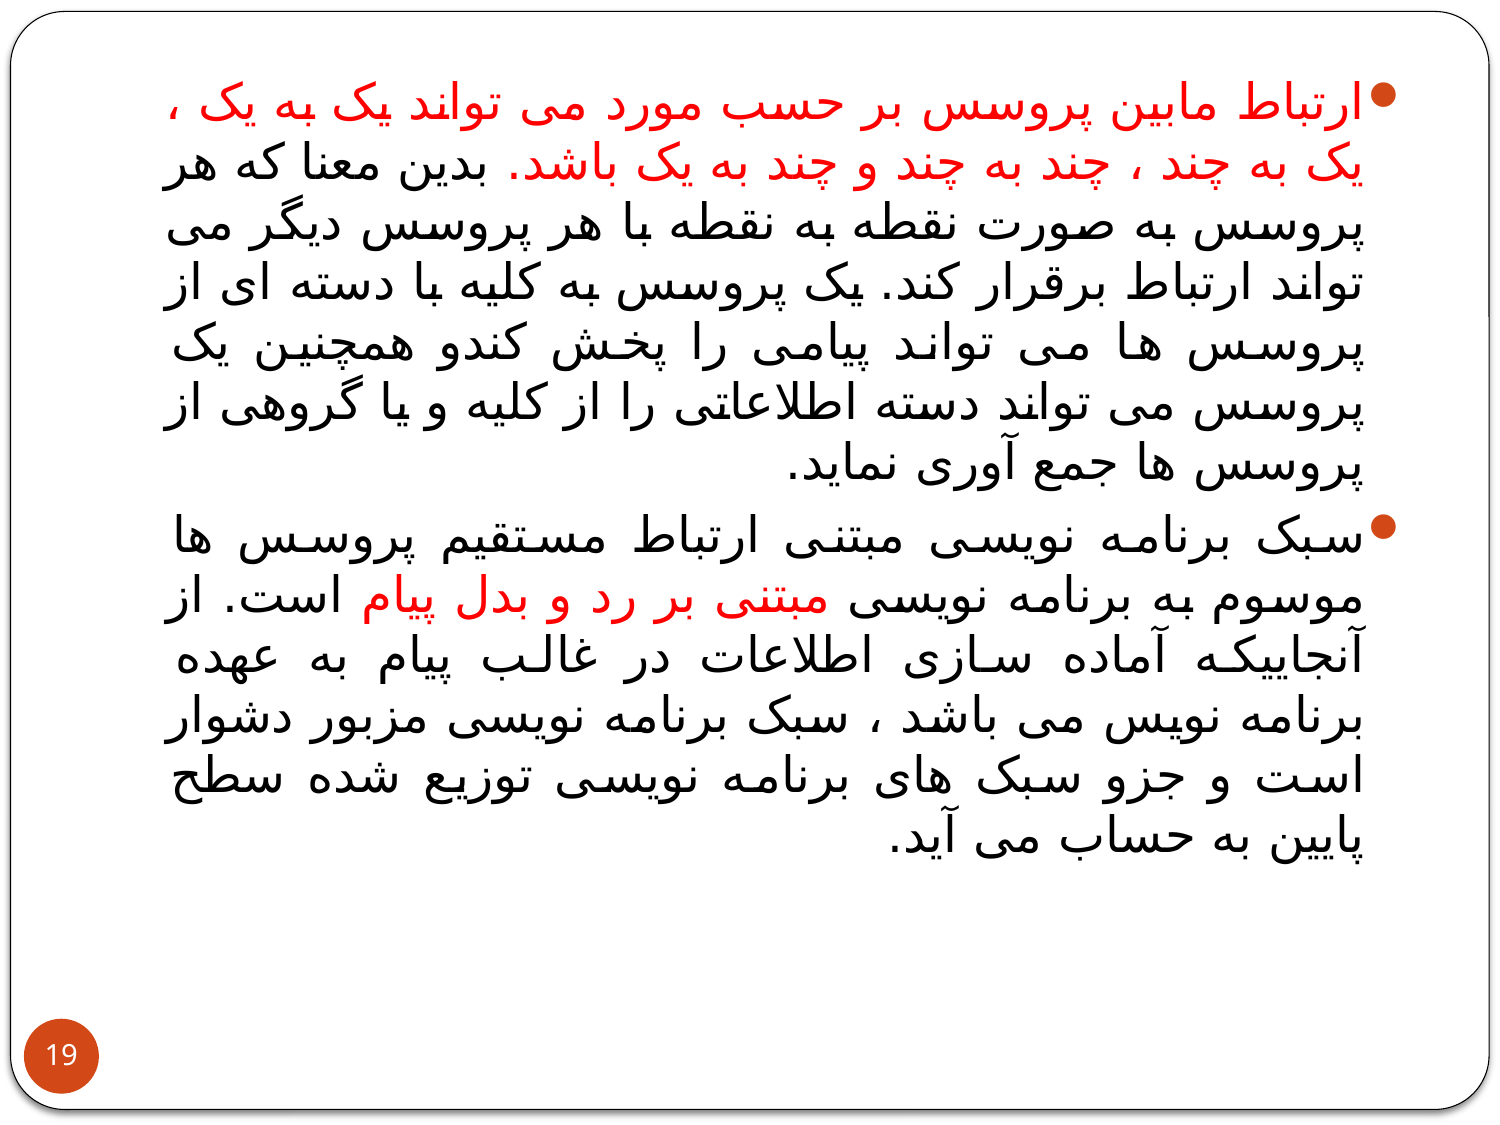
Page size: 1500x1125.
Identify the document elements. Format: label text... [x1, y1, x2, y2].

list ارتباط مابین پروسس بر حسب مورد می تواند یک به یک ، یک به چند ، چند به چند و چند به یک باشد. بدین معنا که هر پروسس به صورت نقطه به نقطه با هر پروسس دیگر می تواند ارتباط برقرار کند. یک پروسس به کلیه با دسته ای از پروسس ها می تواند پیامی را پخش کندو همچنین یک پروسس می تواند دسته اطلاعاتی را از کلیه و یا گروهی از پروسس ها جمع آوری نماید. سبک برنامه نویسی مبتنی ارتباط مستقیم پروسس ها موسوم به برنامه نویسی مبتنی بر رد و بدل پیام است. از آنجاییکه آماده سازی اطلاعات در غالب پیام به عهده برنامه نویس می باشد ، سبک برنامه نویسی مزبور دشوار است و جزو سبک های برنامه نویسی توزیع شده سطح پایین به حساب می آید. [150, 62, 1425, 988]
slide_number 19 [23, 1018, 99, 1094]
